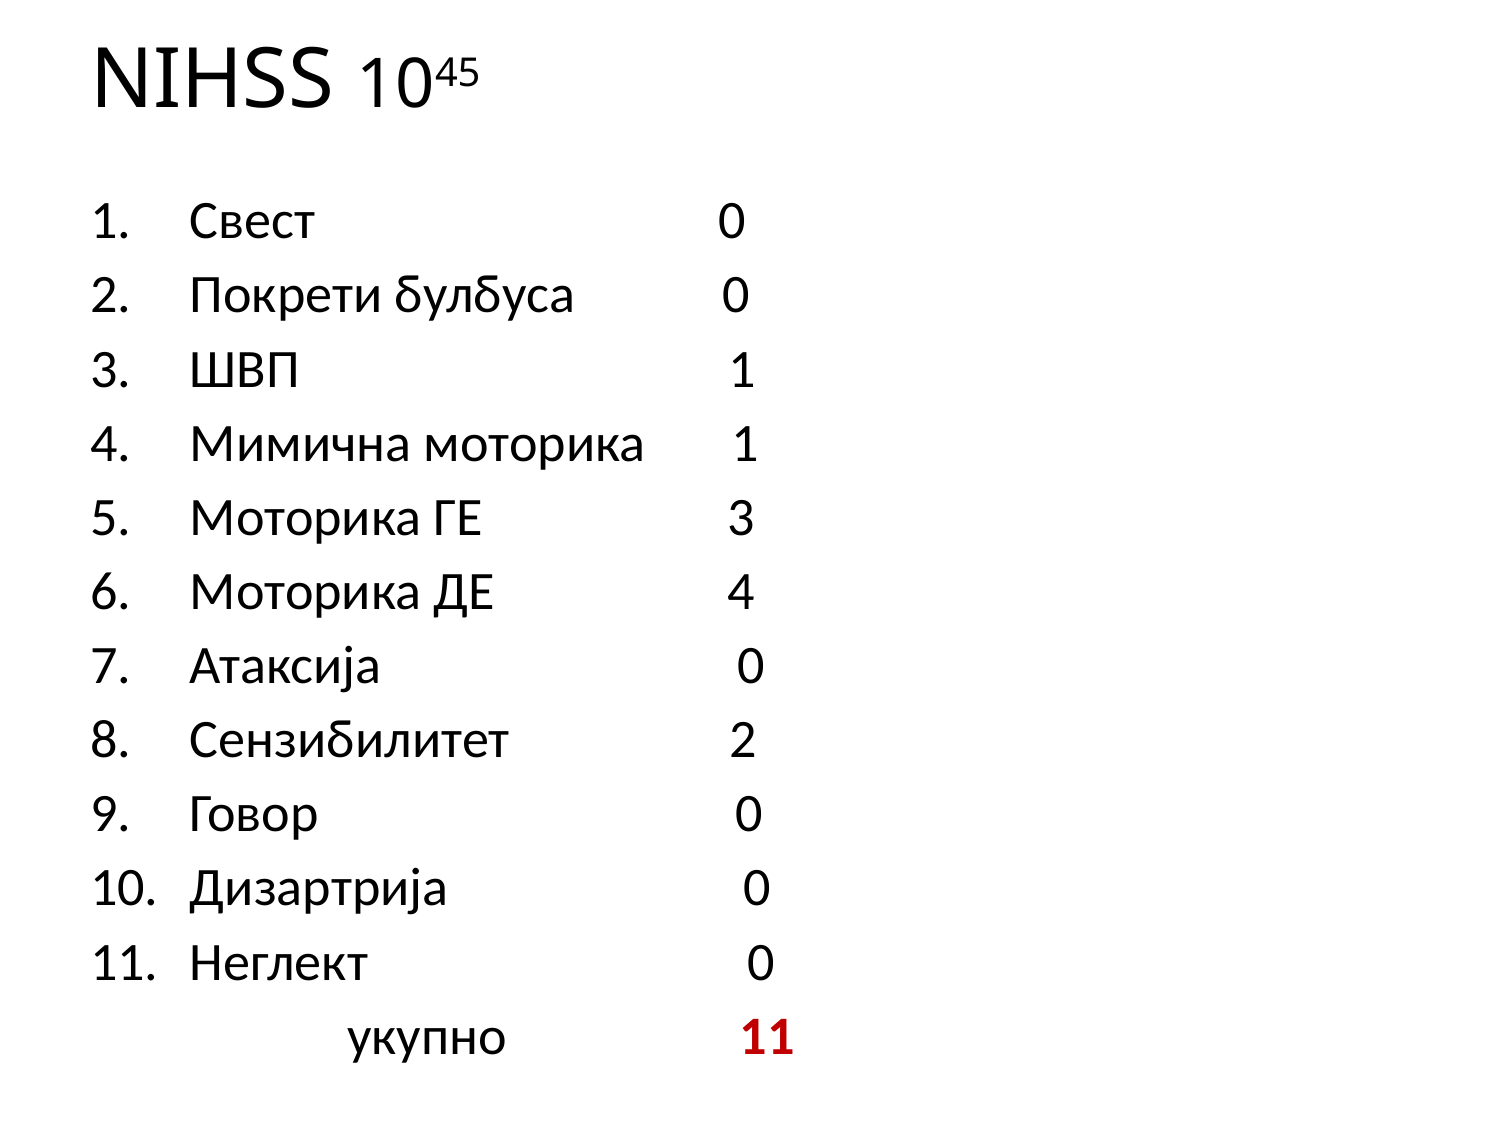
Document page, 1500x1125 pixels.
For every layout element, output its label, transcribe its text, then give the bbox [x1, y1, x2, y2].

title NIHSS 1045 [75, 0, 1425, 161]
list Свест 0 Покрети булбуса 0 ШВП 1 Мимична моторика 1 Моторика ГЕ 3 Моторика ДЕ 4 Атаксија 0 Сензибилитет 2 Говор 0 Дизартрија 0 Неглект 0 укупно 11 [75, 184, 1425, 1083]
